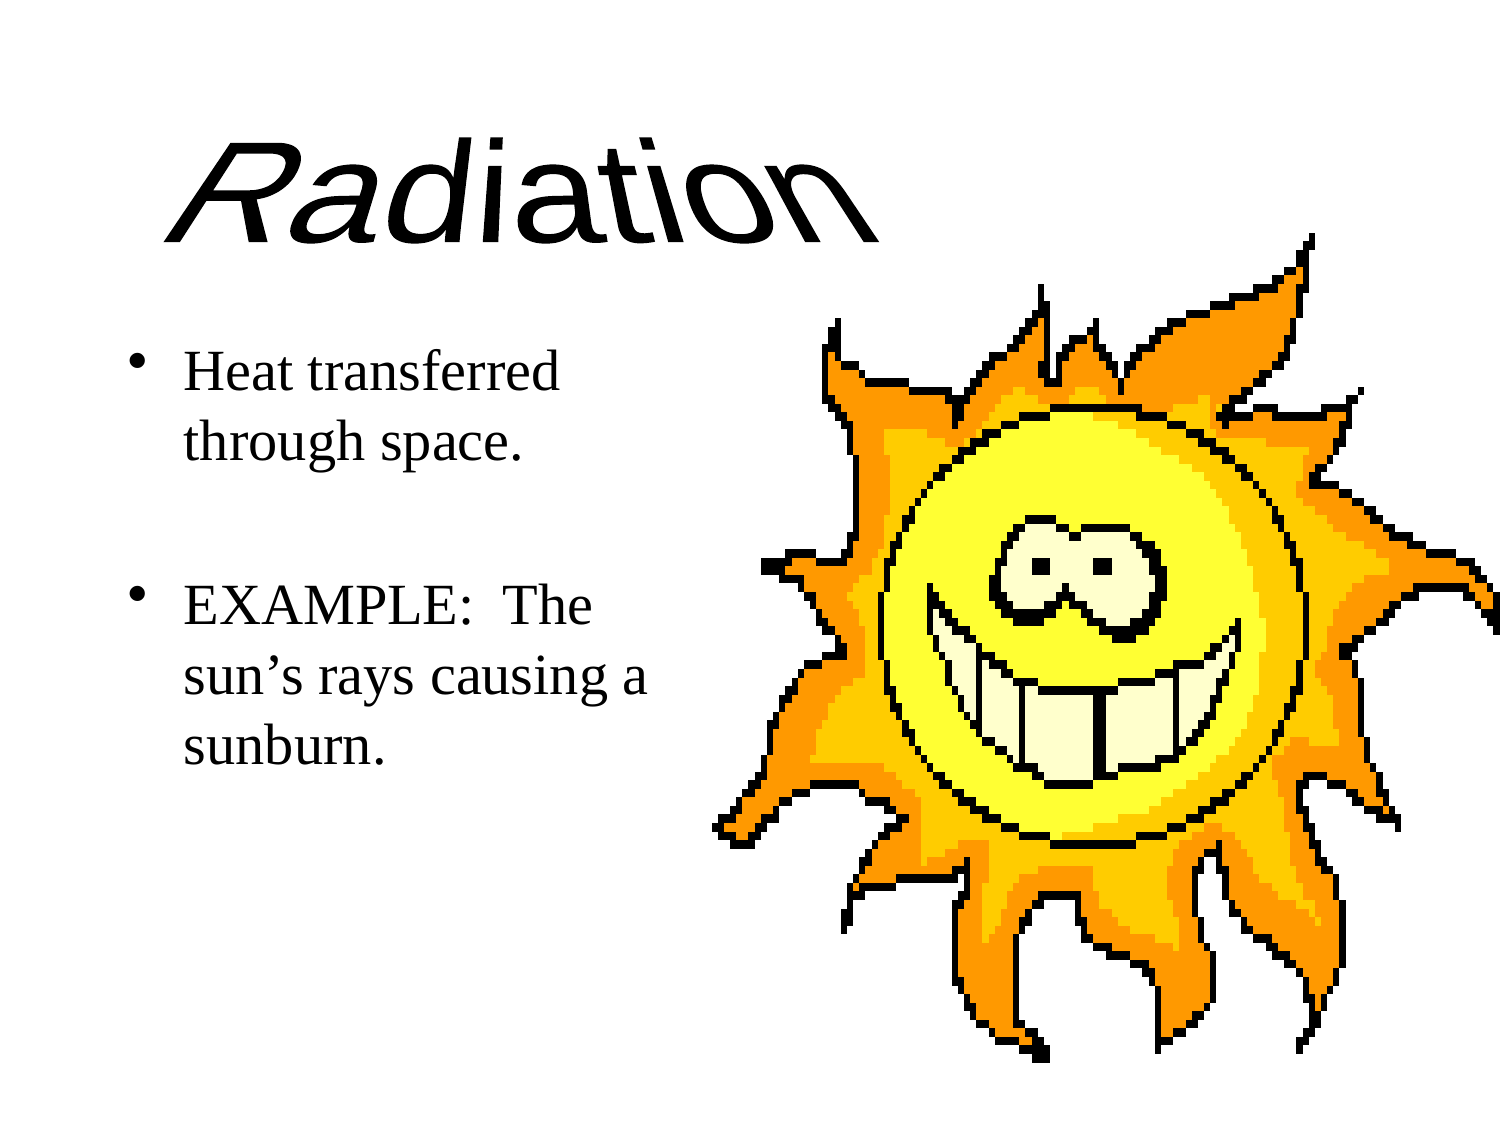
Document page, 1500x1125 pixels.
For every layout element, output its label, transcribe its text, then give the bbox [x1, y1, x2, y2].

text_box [712, 199, 1500, 1063]
list Heat transferred through space. EXAMPLE: The sun’s rays causing a sunburn. [112, 324, 707, 1001]
